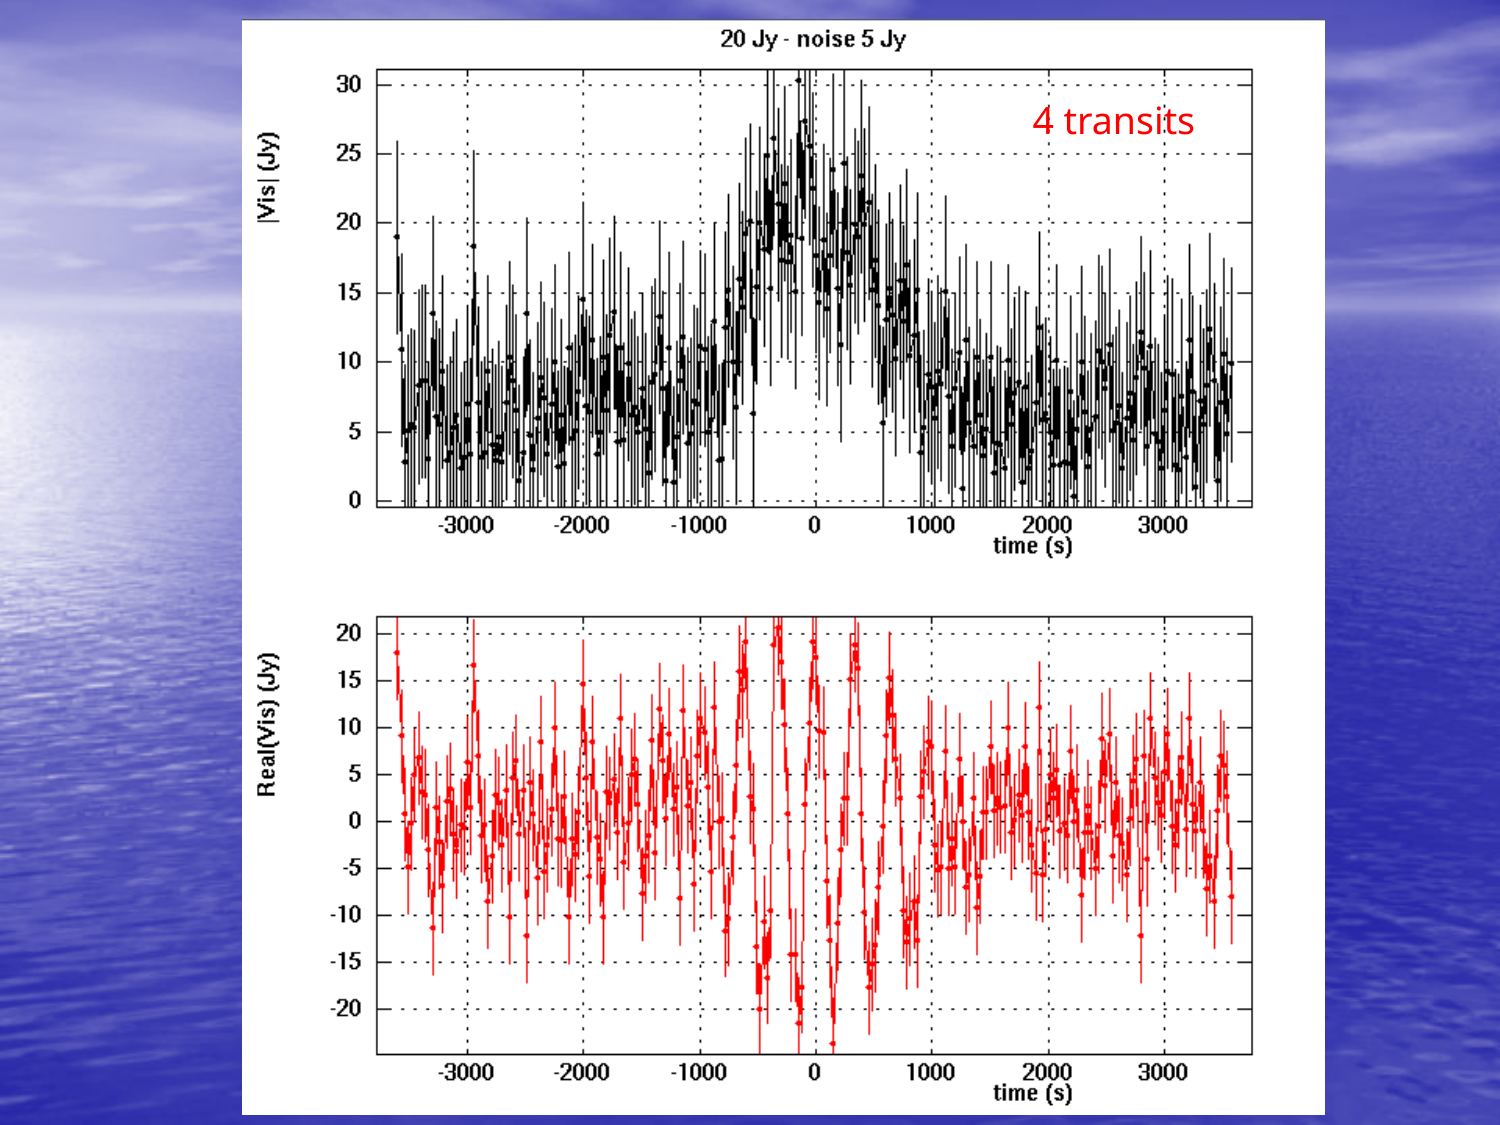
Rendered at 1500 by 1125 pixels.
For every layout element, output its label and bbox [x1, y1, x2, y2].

picture [241, 18, 1326, 1115]
